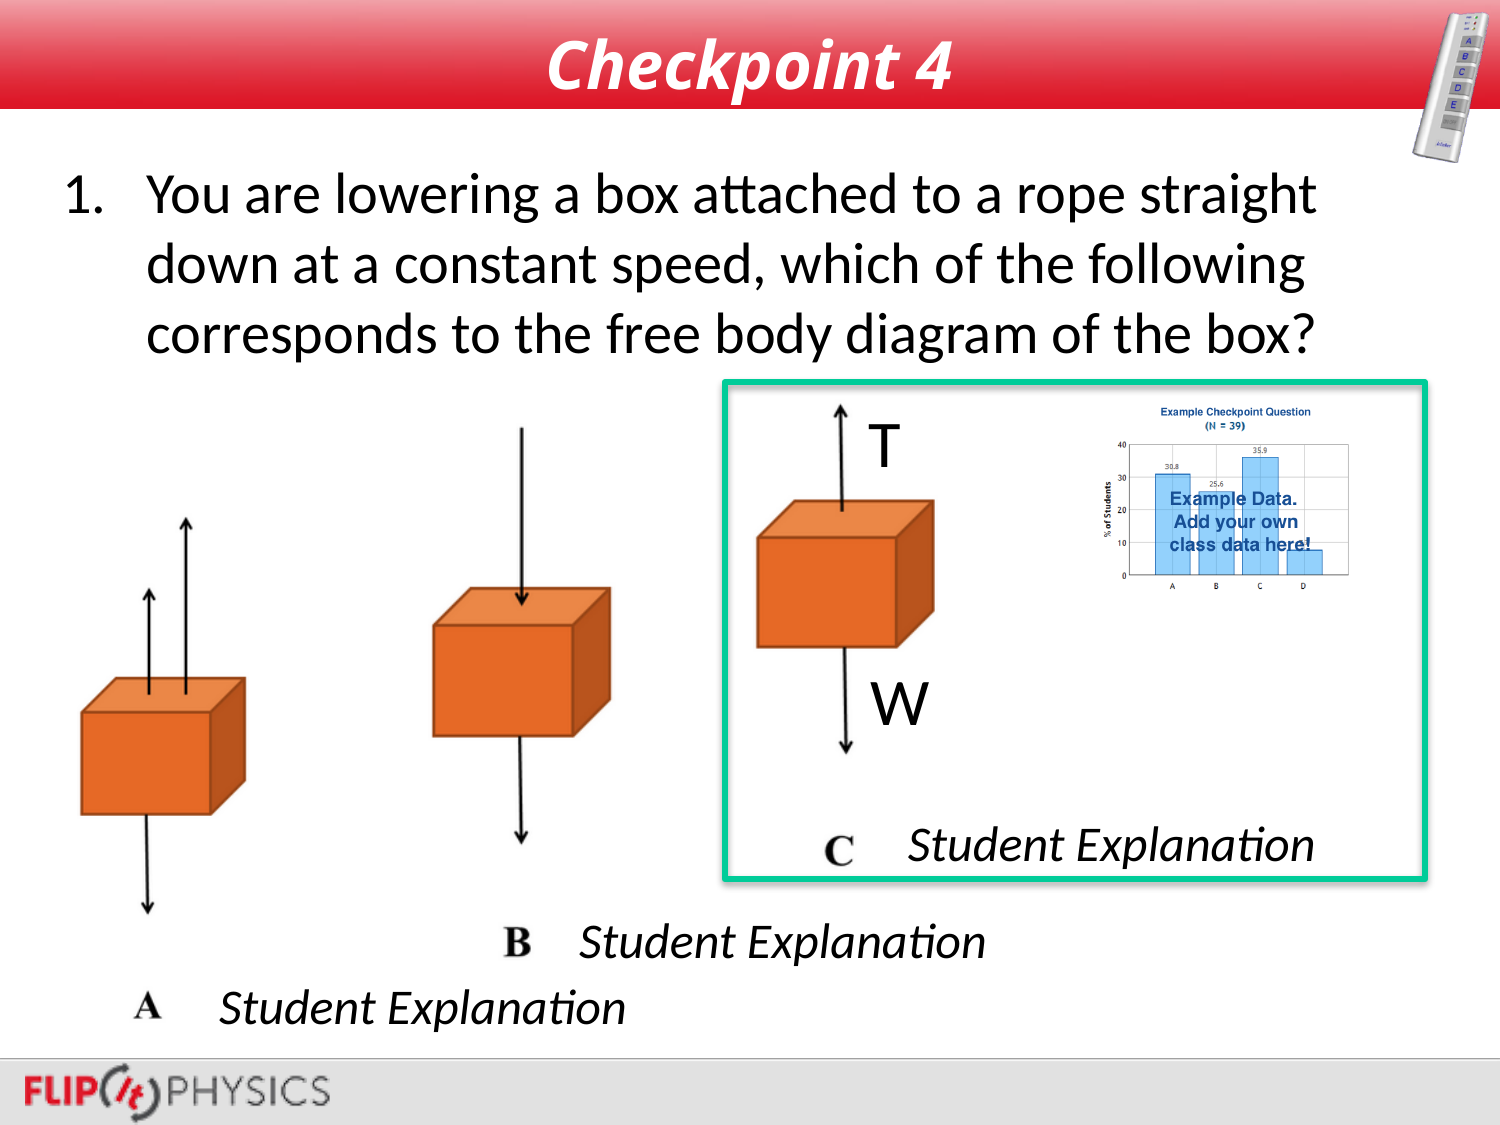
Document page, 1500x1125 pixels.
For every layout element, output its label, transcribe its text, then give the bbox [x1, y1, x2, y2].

list You are lowering a box attached to a rope straight down at a constant speed, which of the following corresponds to the free body diagram of the box? [47, 147, 1450, 1005]
picture [74, 506, 254, 1029]
picture [0, 0, 1500, 163]
picture [423, 399, 623, 977]
text_box Student Explanation [204, 967, 643, 1042]
picture [0, 1058, 1500, 1125]
text_box Student Explanation [626, 900, 1003, 976]
text_box [724, 381, 740, 880]
picture [741, 381, 946, 880]
picture [1090, 399, 1359, 601]
title Checkpoint 4 [75, 15, 1425, 91]
text_box [946, 381, 1426, 880]
